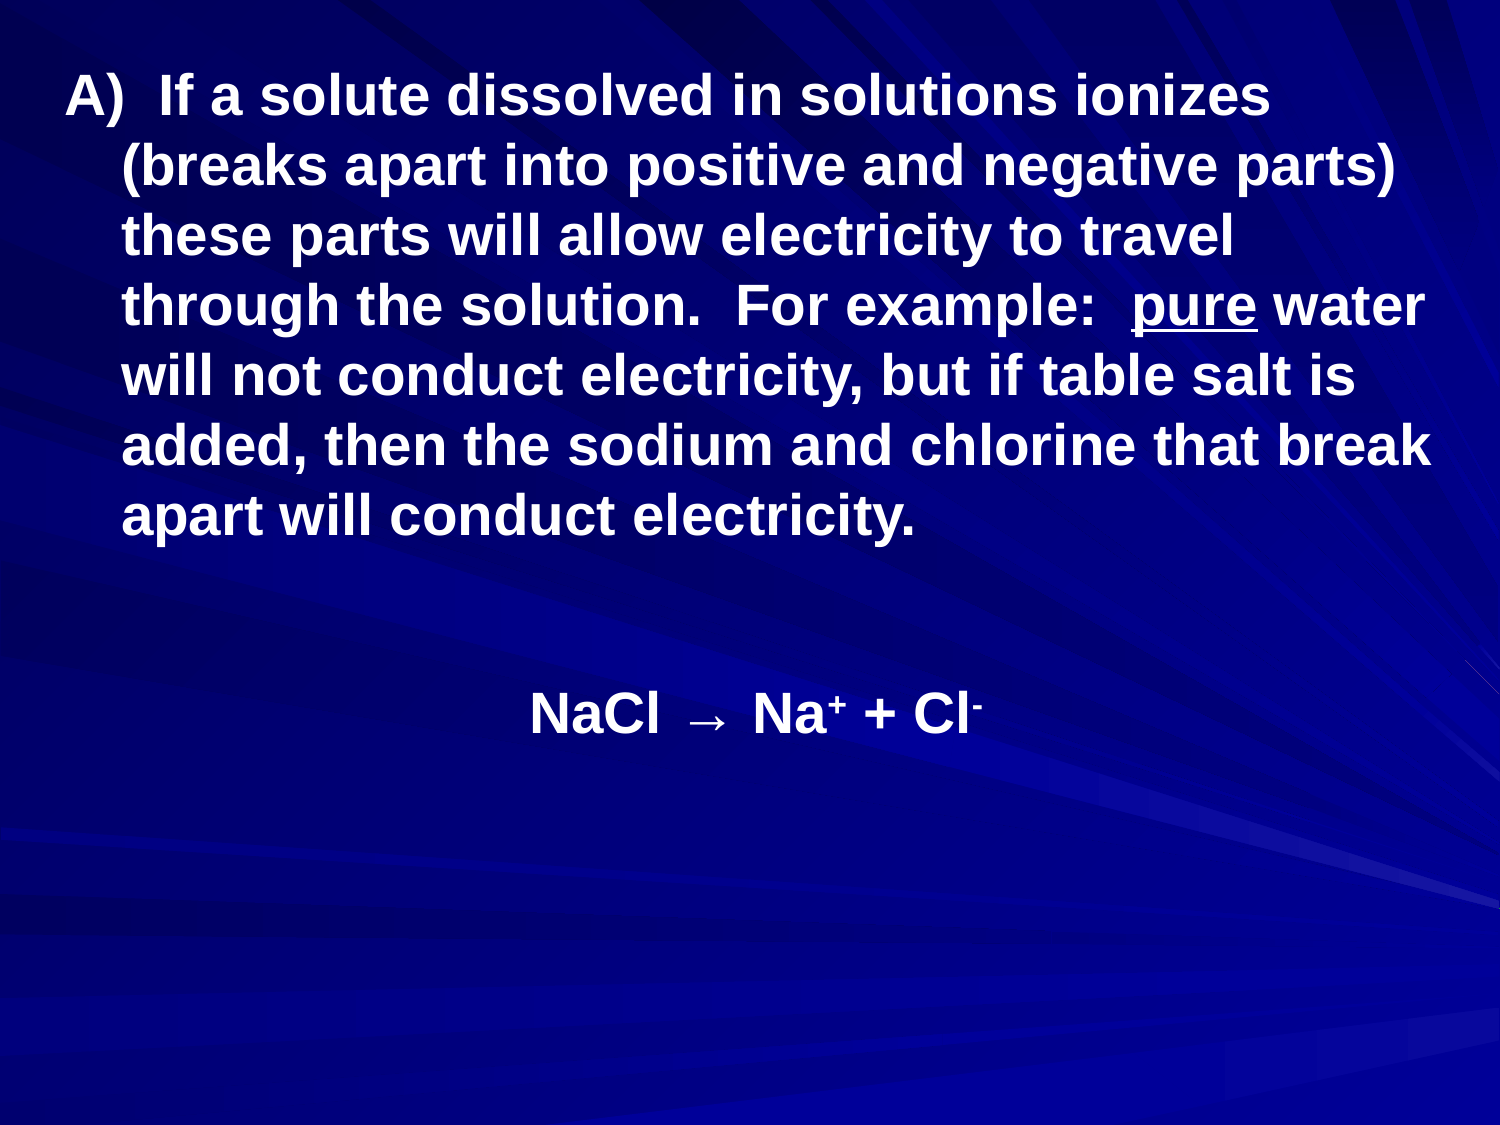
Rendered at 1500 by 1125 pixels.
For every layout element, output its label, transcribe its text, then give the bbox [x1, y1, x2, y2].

text_box If a solute dissolved in solutions ionizes (breaks apart into positive and negative parts) these parts will allow electricity to travel through the solution. For example: pure water will not conduct electricity, but if table salt is added, then the sodium and chlorine that break apart will conduct electricity. NaCl → Na+ + Cl- [49, 50, 1463, 753]
